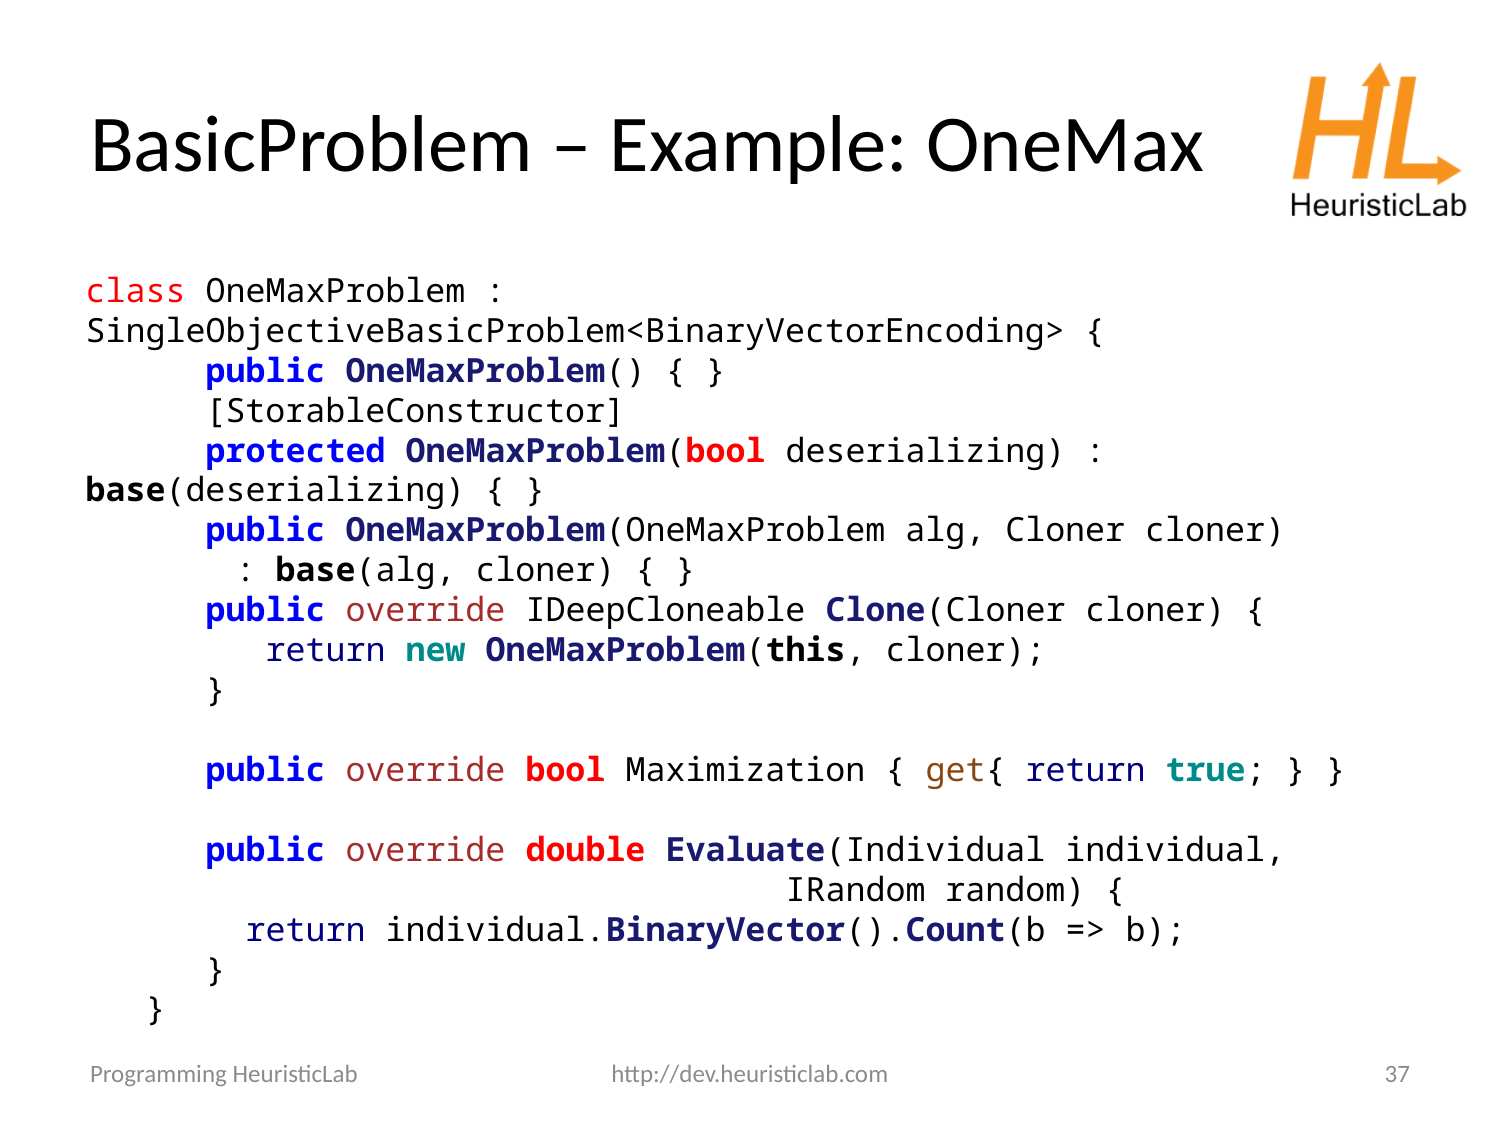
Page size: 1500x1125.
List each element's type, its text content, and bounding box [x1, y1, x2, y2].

picture [1281, 27, 1474, 244]
title BasicProblem – Example: OneMax [75, 45, 1282, 233]
footer http://dev.heuristiclab.com [512, 1042, 988, 1103]
text_box class OneMaxProblem : SingleObjectiveBasicProblem<BinaryVectorEncoding> { public OneMaxProblem() { } [StorableConstructor] protected OneMaxProblem(bool deserializing) : base(deserializing) { } public OneMaxProblem(OneMaxProblem alg, Cloner cloner) : base(alg, cloner) { } public override IDeepCloneable Clone(Cloner cloner) { return new OneMaxProblem(this, cloner); } public override bool Maximization { get{ return true; } } public override double Evaluate(Individual individual, IRandom random) { return individual.BinaryVector().Count(b => b); } } [70, 261, 1447, 1035]
slide_number 37 [1074, 1042, 1425, 1103]
slide_number Programming HeuristicLab [75, 1042, 425, 1103]
